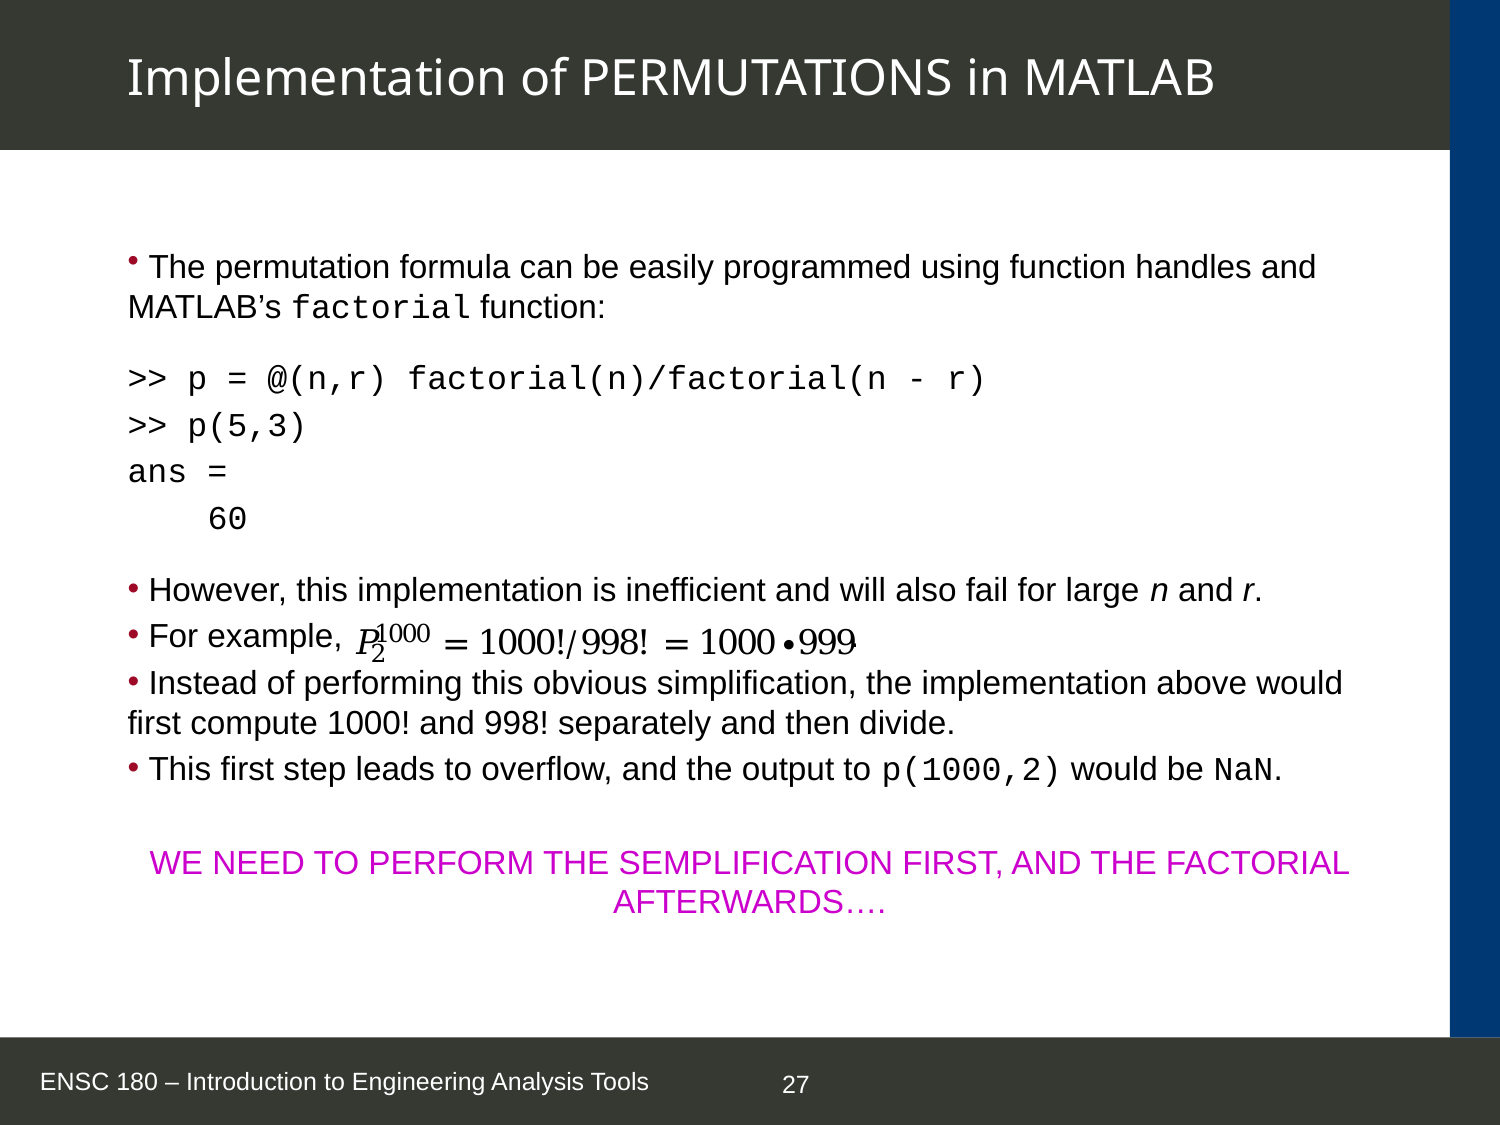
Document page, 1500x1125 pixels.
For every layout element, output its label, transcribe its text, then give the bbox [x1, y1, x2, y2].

list The permutation formula can be easily programmed using function handles and MATLAB’s factorial function: >> p = @(n,r) factorial(n)/factorial(n - r) >> p(5,3) ans = 60 However, this implementation is inefficient and will also fail for large n and r. For example, . Instead of performing this obvious simplification, the implementation above would first compute 1000! and 998! separately and then divide. This first step leads to overflow, and the output to p(1000,2) would be NaN. WE NEED TO PERFORM THE SEMPLIFICATION FIRST, AND THE FACTORIAL AFTERWARDS…. [112, 237, 1388, 1029]
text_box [299, 621, 909, 700]
title Implementation of PERMUTATIONS in MATLAB [112, 37, 1450, 138]
footer ENSC 180 – Introduction to Engineering Analysis Tools [24, 1057, 740, 1113]
